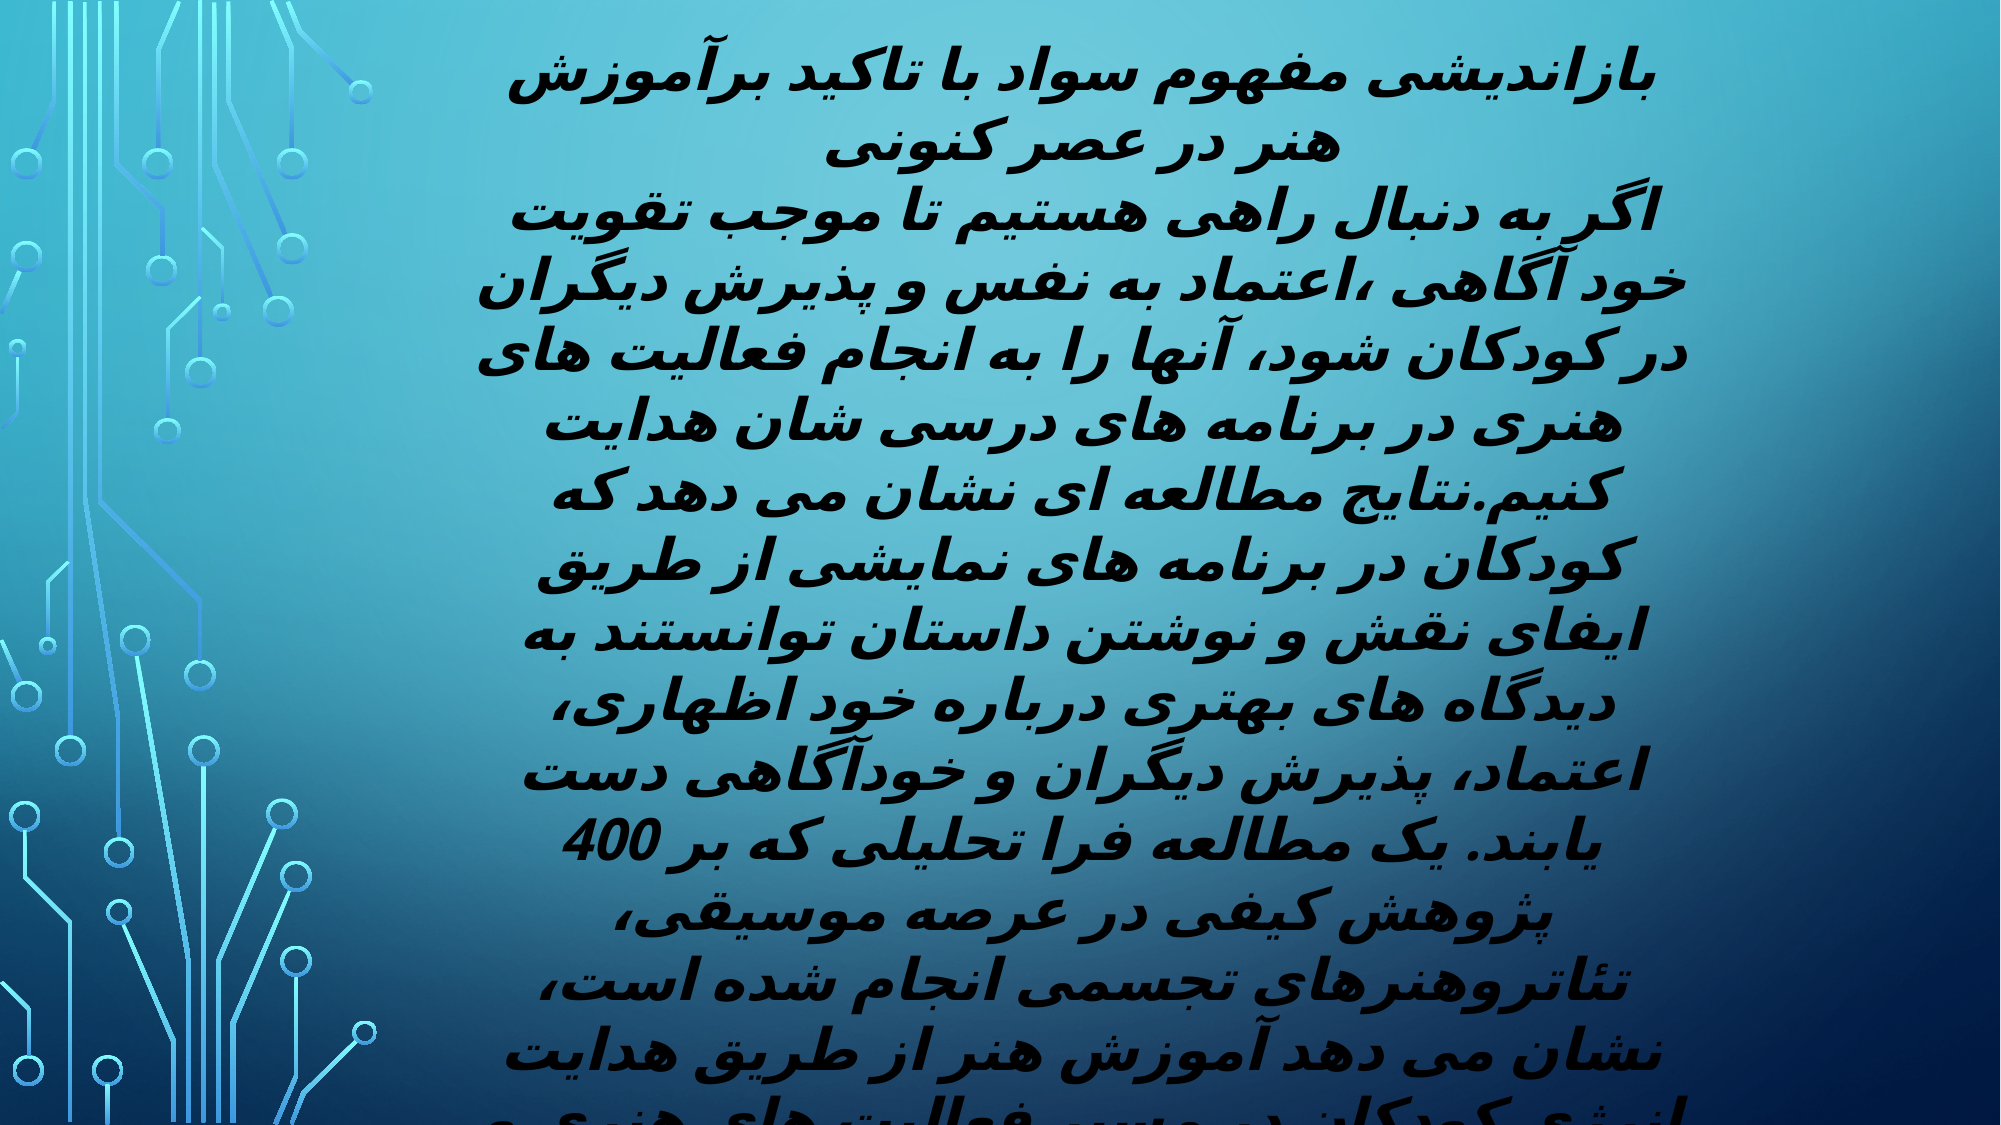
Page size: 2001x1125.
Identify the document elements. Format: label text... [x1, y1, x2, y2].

text_box بازاندیشی مفهوم سواد با تاکید برآموزش هنر در عصر کنونی اگر به دنبال راهی هستیم تا موجب تقویت خود آگاهی ،اعتماد به نفس و پذیرش دیگران در کودکان شود، آنها را به انجام فعالیت های هنری در برنامه های درسی شان هدایت کنیم.نتایج مطالعه ای نشان می دهد که کودکان در برنامه های نمایشی از طریق ایفای نقش و نوشتن داستان توانستند به دیدگاه های بهتری درباره خود اظهاری، اعتماد، پذیرش دیگران و خودآگاهی دست یابند. یک مطالعه فرا تحلیلی که بر 400 پژوهش کیفی در عرصه موسیقی، تئاتروهنرهای تجسمی انجام شده است، نشان می دهد آموزش هنر از طریق هدایت انرژی کودکان در مسیر فعالیت های هنری و در محیط آموزشی دیسپلینی، باعــث می شود آنها در مدرسه بیشتر بمانند و علاقه بیشتری به حضور در مدرسه از خود نشان می دهند. این امر به ویژه برای کودکان در معرض خطر و یا دارای سبک های متفاوت یادگیری بسیار قابل لمس است. [231, 25, 1707, 1125]
